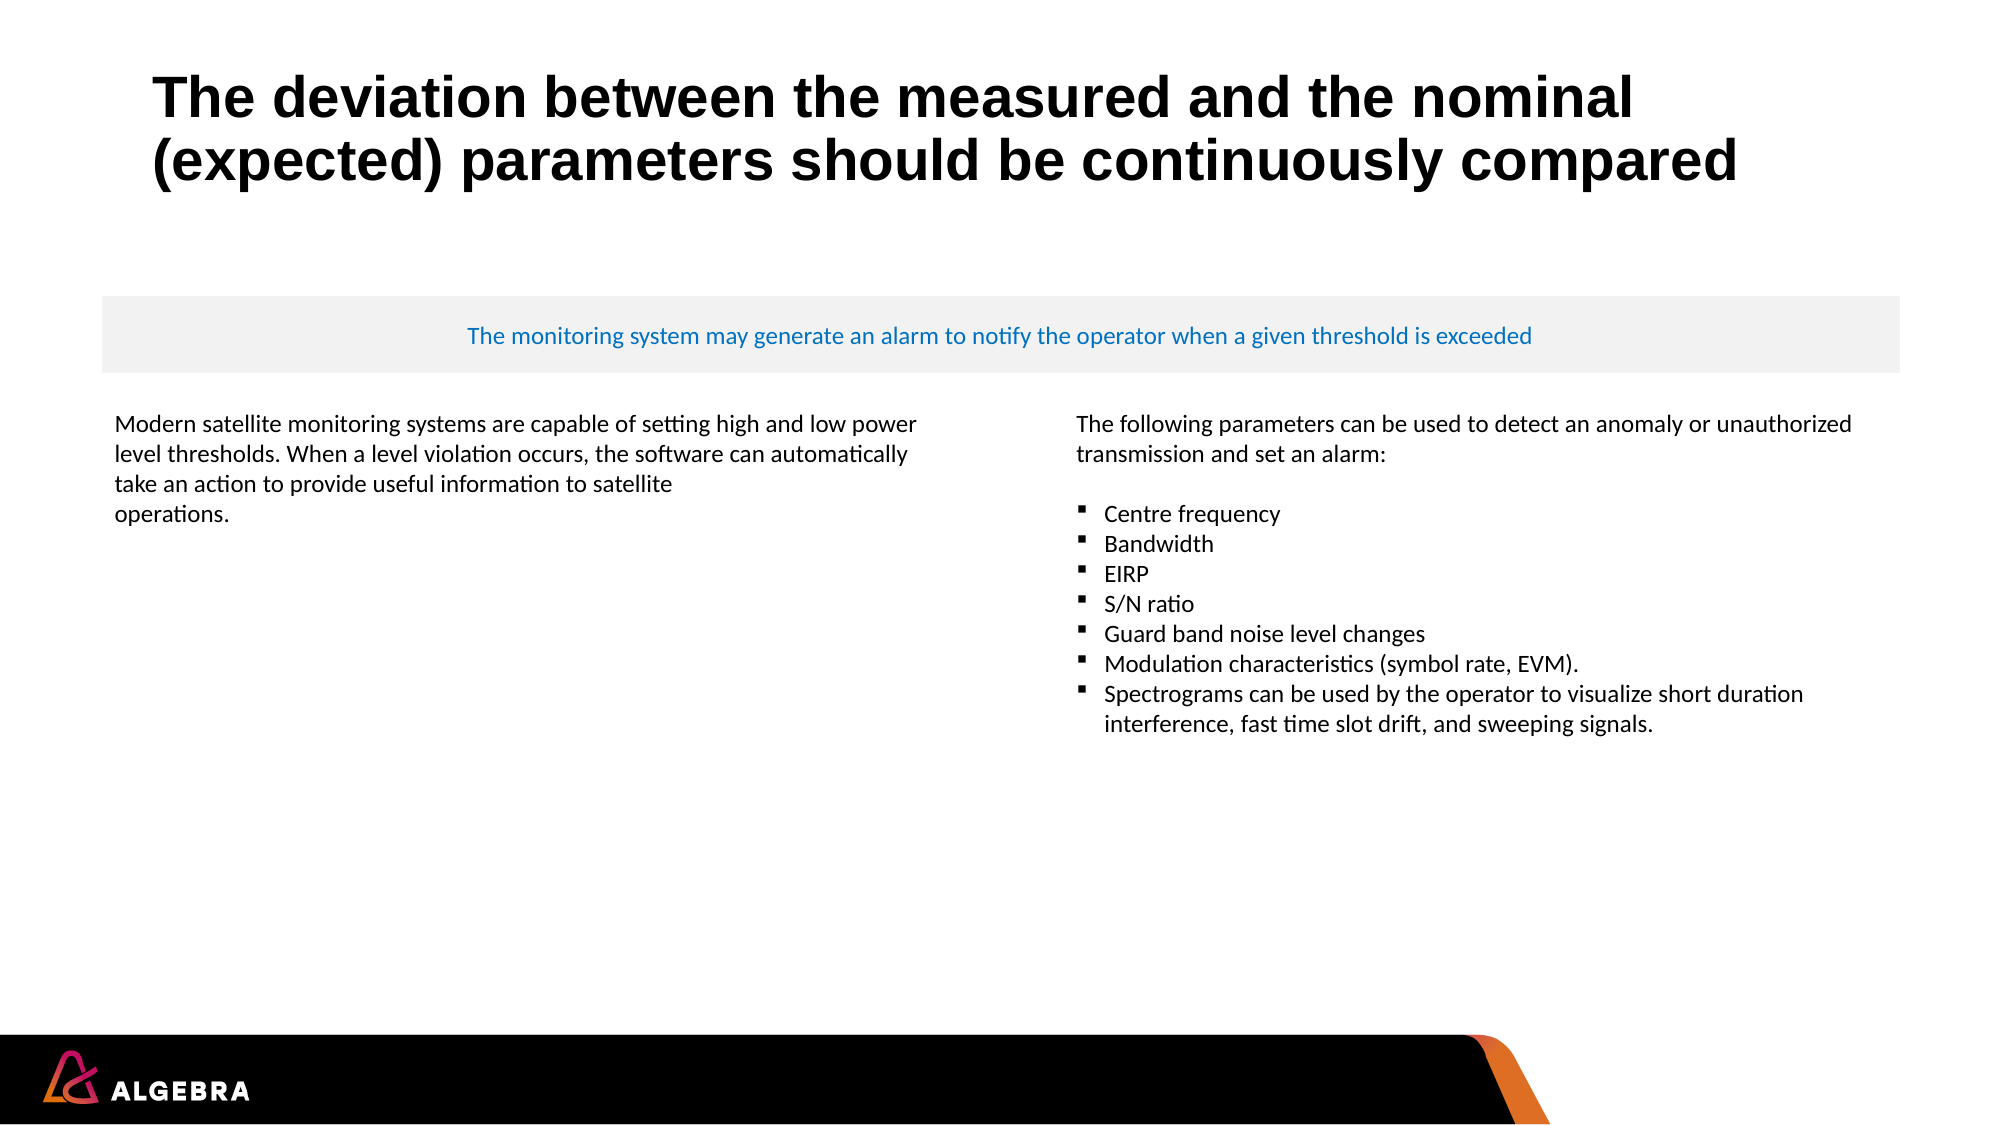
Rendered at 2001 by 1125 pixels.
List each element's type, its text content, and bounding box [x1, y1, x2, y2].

text_box Modern satellite monitoring systems are capable of setting high and low power level thresholds. When a level violation occurs, the software can automatically take an action to provide useful information to satellite operations. [99, 399, 939, 805]
picture [0, 1034, 1733, 1125]
text_box The monitoring system may generate an alarm to notify the operator when a given threshold is exceeded [101, 295, 1901, 374]
title The deviation between the measured and the nominal (expected) parameters should be continuously compared [137, 59, 1863, 278]
text_box The following parameters can be used to detect an anomaly or unauthorized transmission and set an alarm: Centre frequency Bandwidth EIRP S/N ratio Guard band noise level changes Modulation characteristics (symbol rate, EVM). Spectrograms can be used by the operator to visualize short duration interference, fast time slot drift, and sweeping signals. [1061, 399, 1901, 805]
